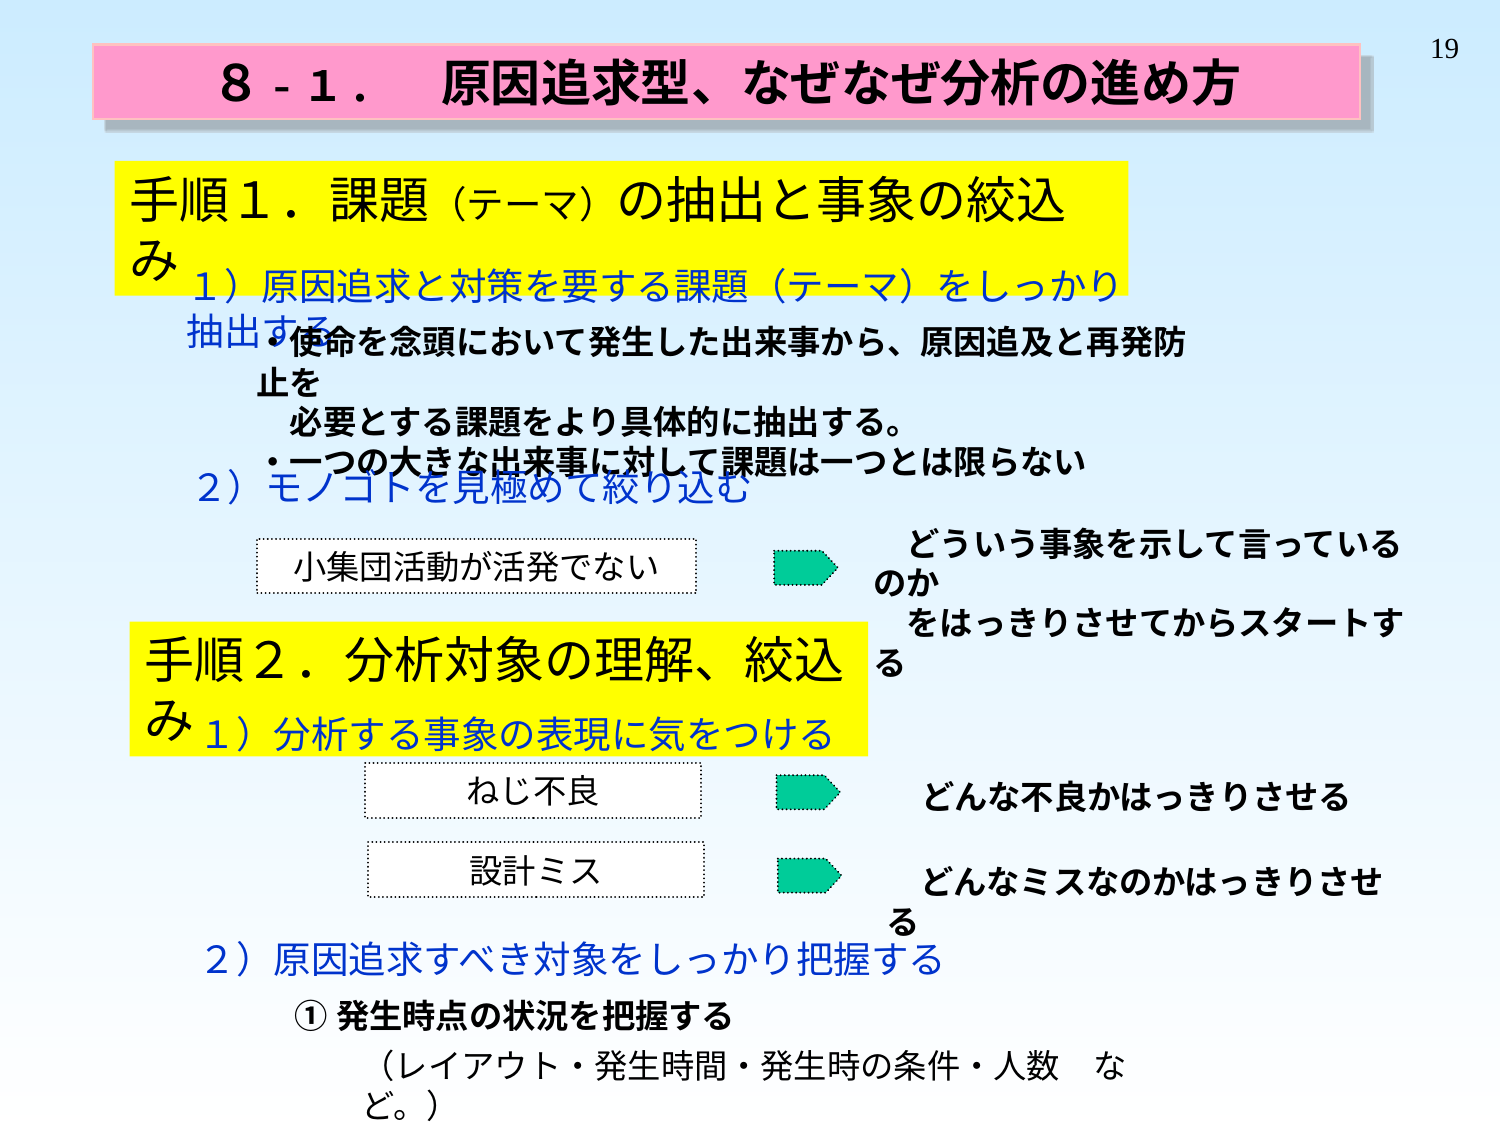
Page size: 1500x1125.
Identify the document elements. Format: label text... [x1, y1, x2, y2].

text_box [777, 858, 842, 893]
text_box どういう事象を示して言っているのか をはっきりさせてからスタートする [858, 515, 1425, 690]
text_box 手順２．分析対象の理解、絞込み [129, 621, 869, 757]
text_box 設計ミス [367, 842, 705, 897]
text_box どんな不良かはっきりさせる [873, 768, 1415, 824]
text_box [776, 775, 841, 810]
text_box どんなミスなのかはっきりさせる [872, 853, 1414, 949]
text_box （レイアウト・発生時間・発生時の条件・人数 など。） [347, 1037, 1166, 1125]
text_box ①発生時点の状況を把握する [280, 987, 1187, 1043]
text_box １）原因追求と対策を要する課題（テーマ）をしっかり抽出する [171, 255, 1176, 361]
text_box ２）モノゴトを見極めて絞り込む [175, 456, 1117, 516]
text_box 19 [1408, 22, 1489, 72]
text_box [774, 550, 838, 585]
text_box ねじ不良 [364, 763, 702, 818]
text_box 手順１．課題（テーマ）の抽出と事象の絞込み [114, 160, 1129, 296]
text_box １）分析する事象の表現に気をつける [184, 704, 1117, 764]
text_box ８-１. 原因追求型、なぜなぜ分析の進め方 [92, 44, 1360, 120]
text_box ・使命を念頭において発生した出来事から、原因追及と再発防止を 必要とする課題をより具体的に抽出する。 ・一つの大きな出来事に対して課題は一つとは限らない [241, 314, 1211, 489]
text_box ２）原因追求すべき対象をしっかり把握する [184, 928, 1388, 989]
text_box 小集団活動が活発でない [256, 538, 697, 594]
